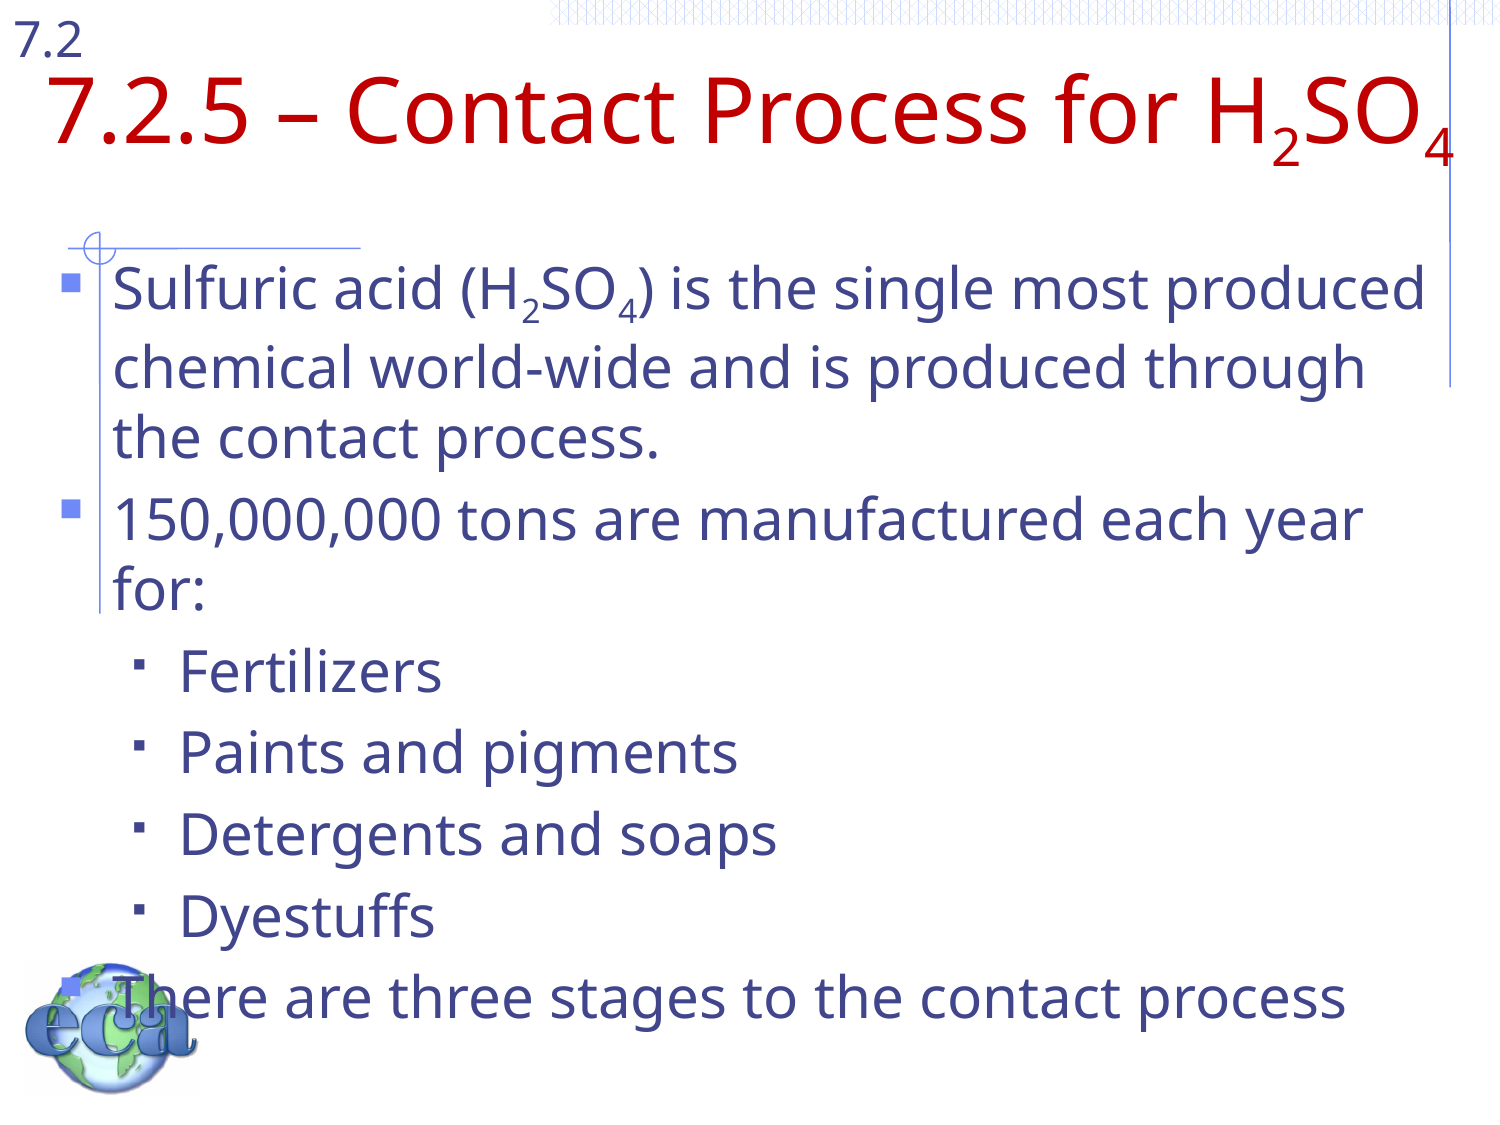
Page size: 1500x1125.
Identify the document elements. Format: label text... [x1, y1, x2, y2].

picture [23, 960, 200, 1096]
list Sulfuric acid (H2SO4) is the single most produced chemical world-wide and is produced through the contact process. 150,000,000 tons are manufactured each year for: Fertilizers Paints and pigments Detergents and soaps Dyestuffs There are three stages to the contact process [41, 243, 1471, 965]
title 7.2.5 – Contact Process for H2SO4 [17, 49, 1483, 185]
